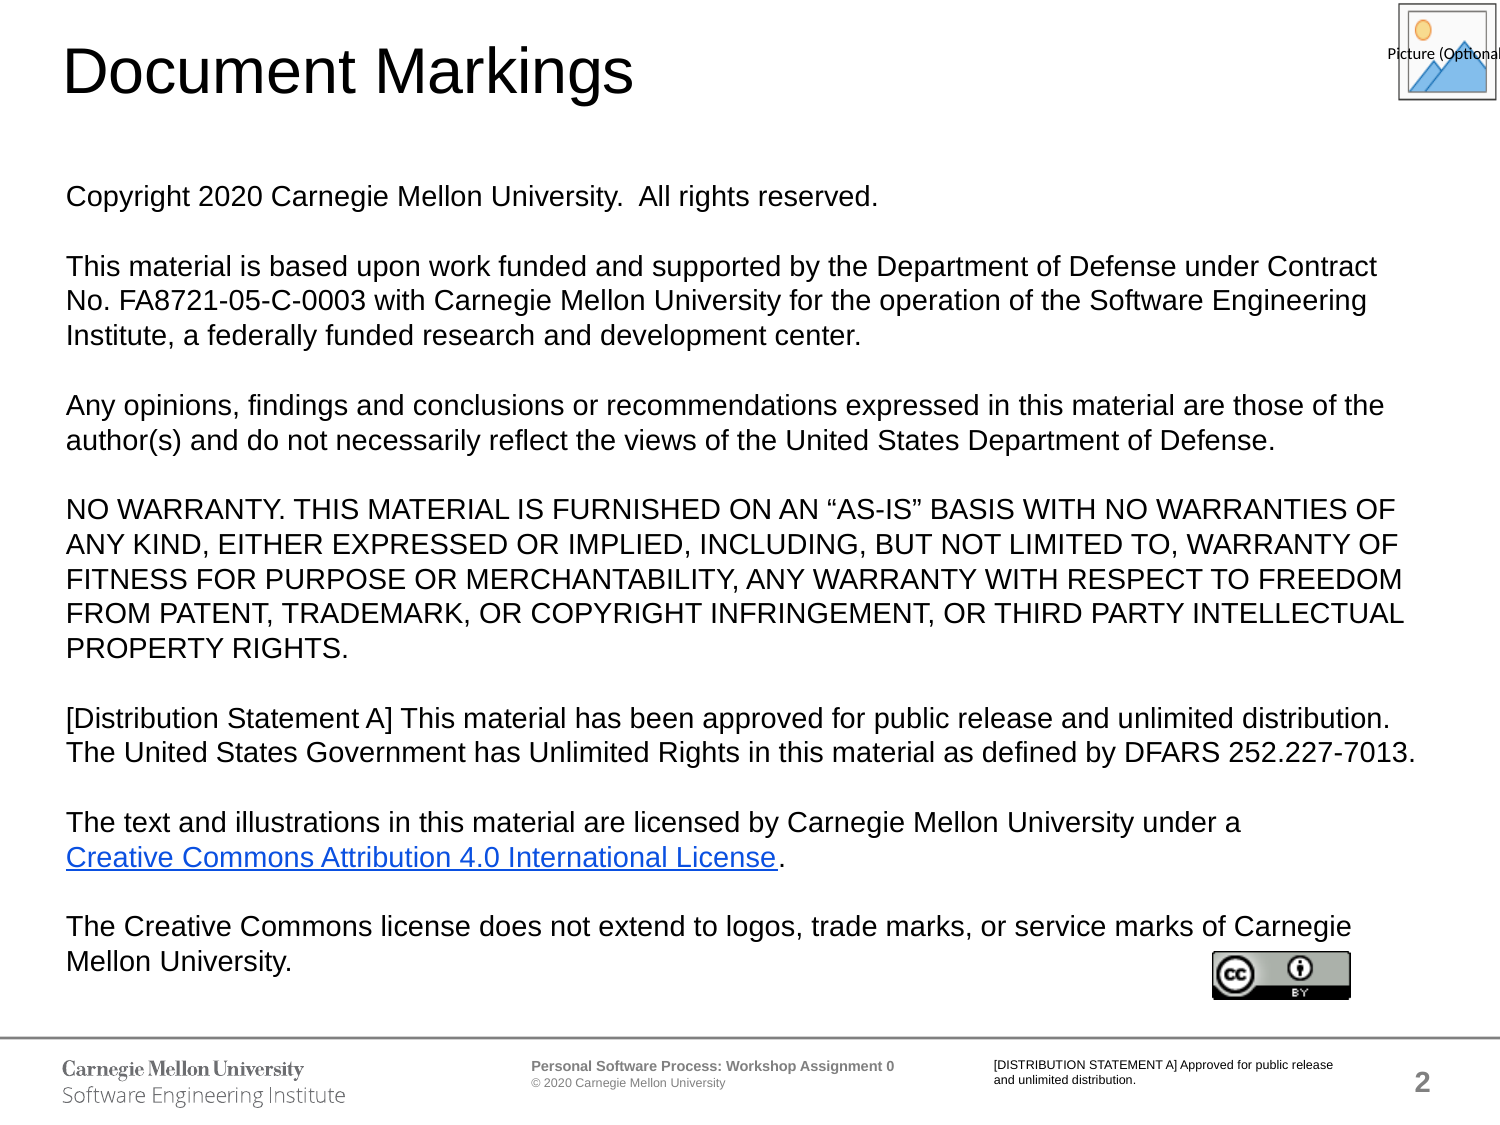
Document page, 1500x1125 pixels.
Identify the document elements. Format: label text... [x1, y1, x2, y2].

title Document Markings [62, 91, 1338, 182]
text_box [0, 0, 1394, 91]
picture [1212, 951, 1351, 1000]
list Copyright 2020 Carnegie Mellon University. All rights reserved. This material is based upon work funded and supported by the Department of Defense under Contract No. FA8721-05-C-0003 with Carnegie Mellon University for the operation of the Software Engineering Institute, a federally funded research and development center. Any opinions, findings and conclusions or recommendations expressed in this material are those of the author(s) and do not necessarily reflect the views of the United States Department of Defense. NO WARRANTY. THIS MATERIAL IS FURNISHED ON AN “AS-IS” BASIS WITH NO WARRANTIES OF ANY KIND, EITHER EXPRESSED OR IMPLIED, INCLUDING, BUT NOT LIMITED TO, WARRANTY OF FITNESS FOR PURPOSE OR MERCHANTABILITY, ANY WARRANTY WITH RESPECT TO FREEDOM FROM PATENT, TRADEMARK, OR COPYRIGHT INFRINGEMENT, OR THIRD PARTY INTELLECTUAL PROPERTY RIGHTS. [Distribution Statement A] This material has been approved for public release and unlimited distribution. The United States Government has Unlimited Rights in this material as defined by DFARS 252.227-7013. The text and illustrations in this material are licensed by Carnegie Mellon University under a Creative Commons Attribution 4.0 International License. The Creative Commons license does not extend to logos, trade marks, or service marks of Carnegie Mellon University. [65, 177, 1431, 1000]
picture [1394, 0, 1500, 105]
